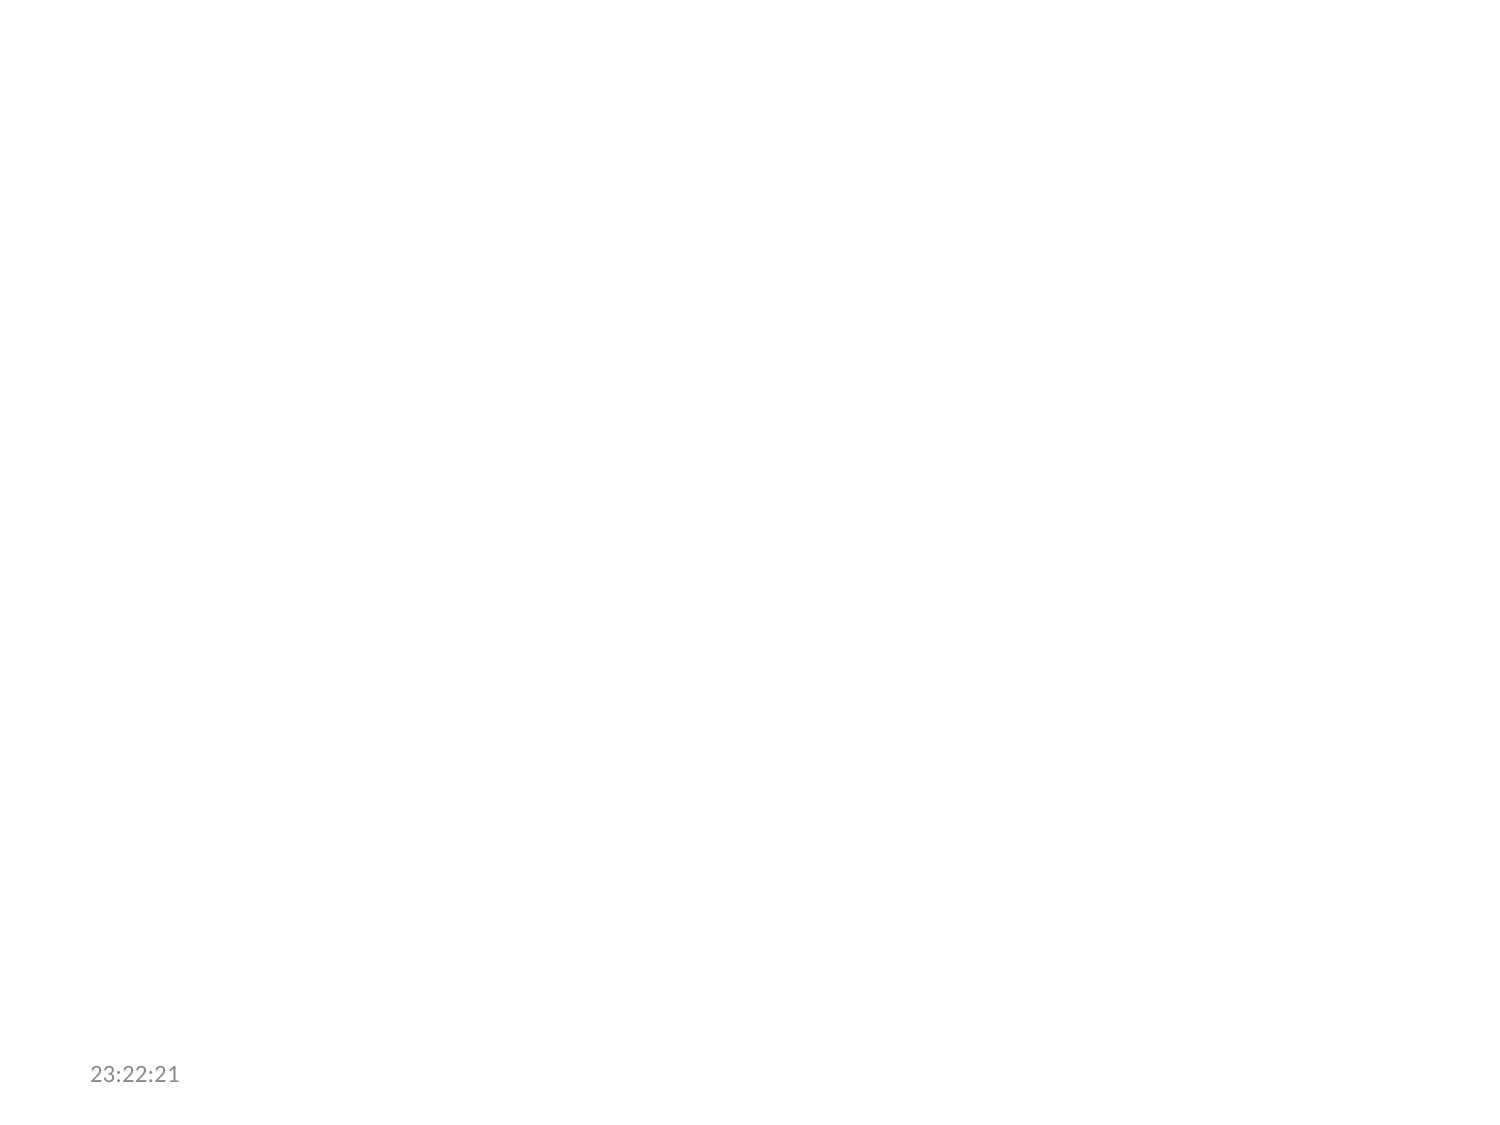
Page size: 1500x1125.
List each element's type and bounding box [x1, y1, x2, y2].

slide_number [75, 1042, 425, 1103]
